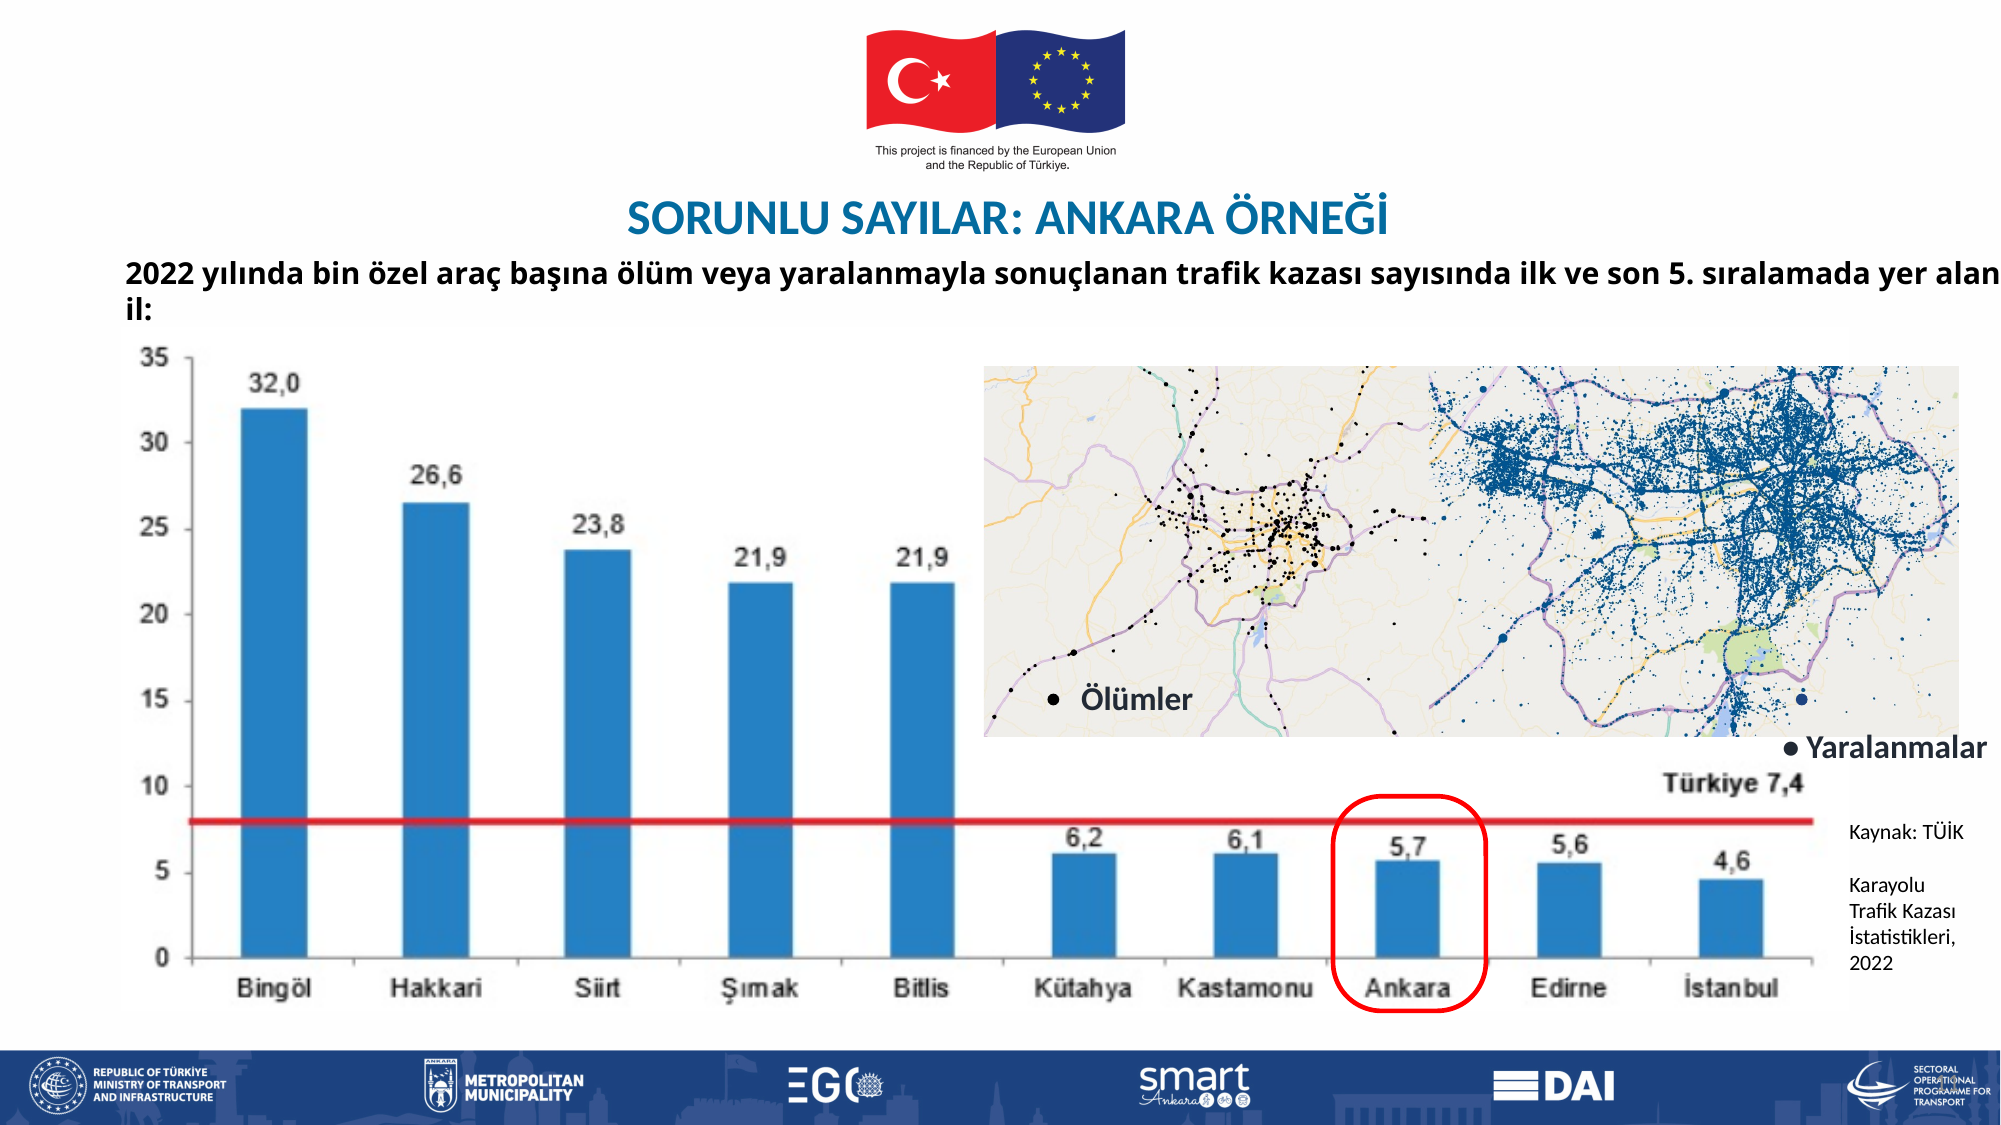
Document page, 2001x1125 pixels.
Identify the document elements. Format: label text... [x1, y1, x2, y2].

text_box SORUNLU SAYILAR: ANKARA ÖRNEĞİ [8, 176, 2000, 253]
text_box Kaynak: TÜİK Karayolu Trafik Kazası İstatistikleri, 2022 [1849, 810, 1980, 983]
title 2022 yılında bin özel araç başına ölüm veya yaralanmayla sonuçlanan trafik kazası sayısında ilk ve son 5. sıralamada yer alan il: [110, 253, 2000, 328]
picture [0, 0, 2001, 1125]
text_box • Yaralanmalar [1849, 717, 2000, 773]
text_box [121, 327, 1849, 1011]
slide_number 11 [1905, 1051, 1975, 1112]
